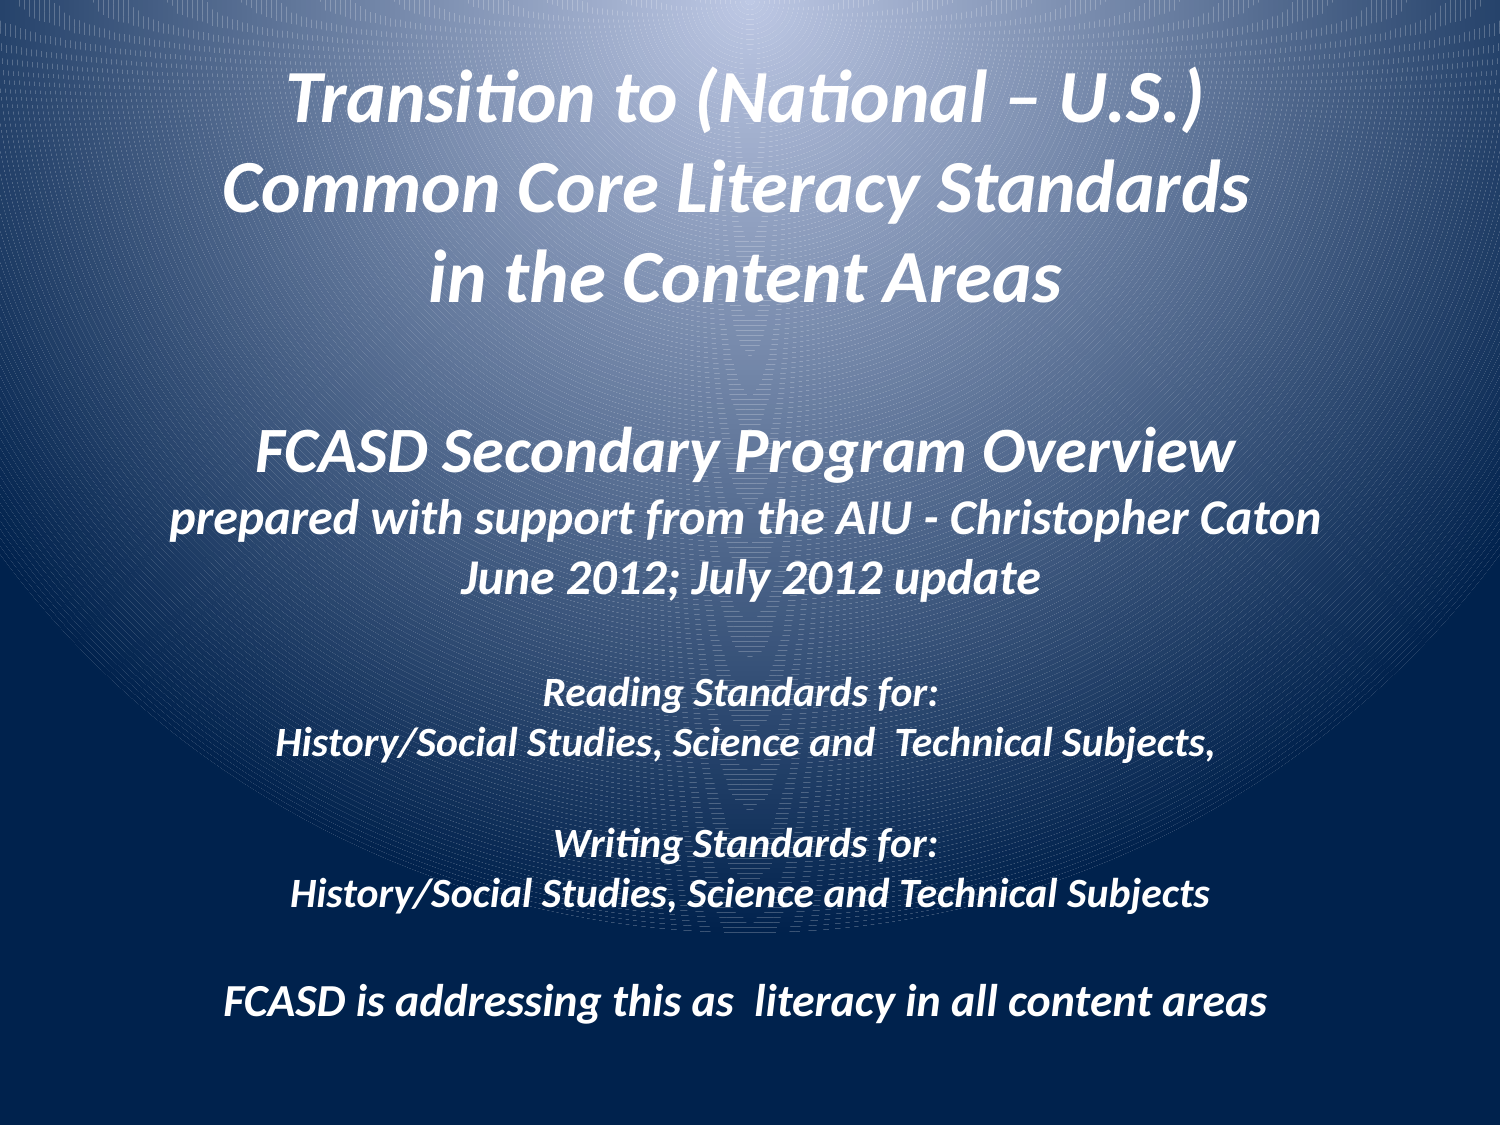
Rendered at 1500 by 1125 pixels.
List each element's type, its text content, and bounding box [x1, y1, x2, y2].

title Transition to (National – U.S.) Common Core Literacy Standards in the Content Areas FCASD Secondary Program Overview prepared with support from the AIU - Christopher Caton June 2012; July 2012 update Reading Standards for: History/Social Studies, Science and Technical Subjects, Writing Standards for: History/Social Studies, Science and Technical Subjects FCASD is addressing this as literacy in all content areas [33, 14, 1459, 1059]
